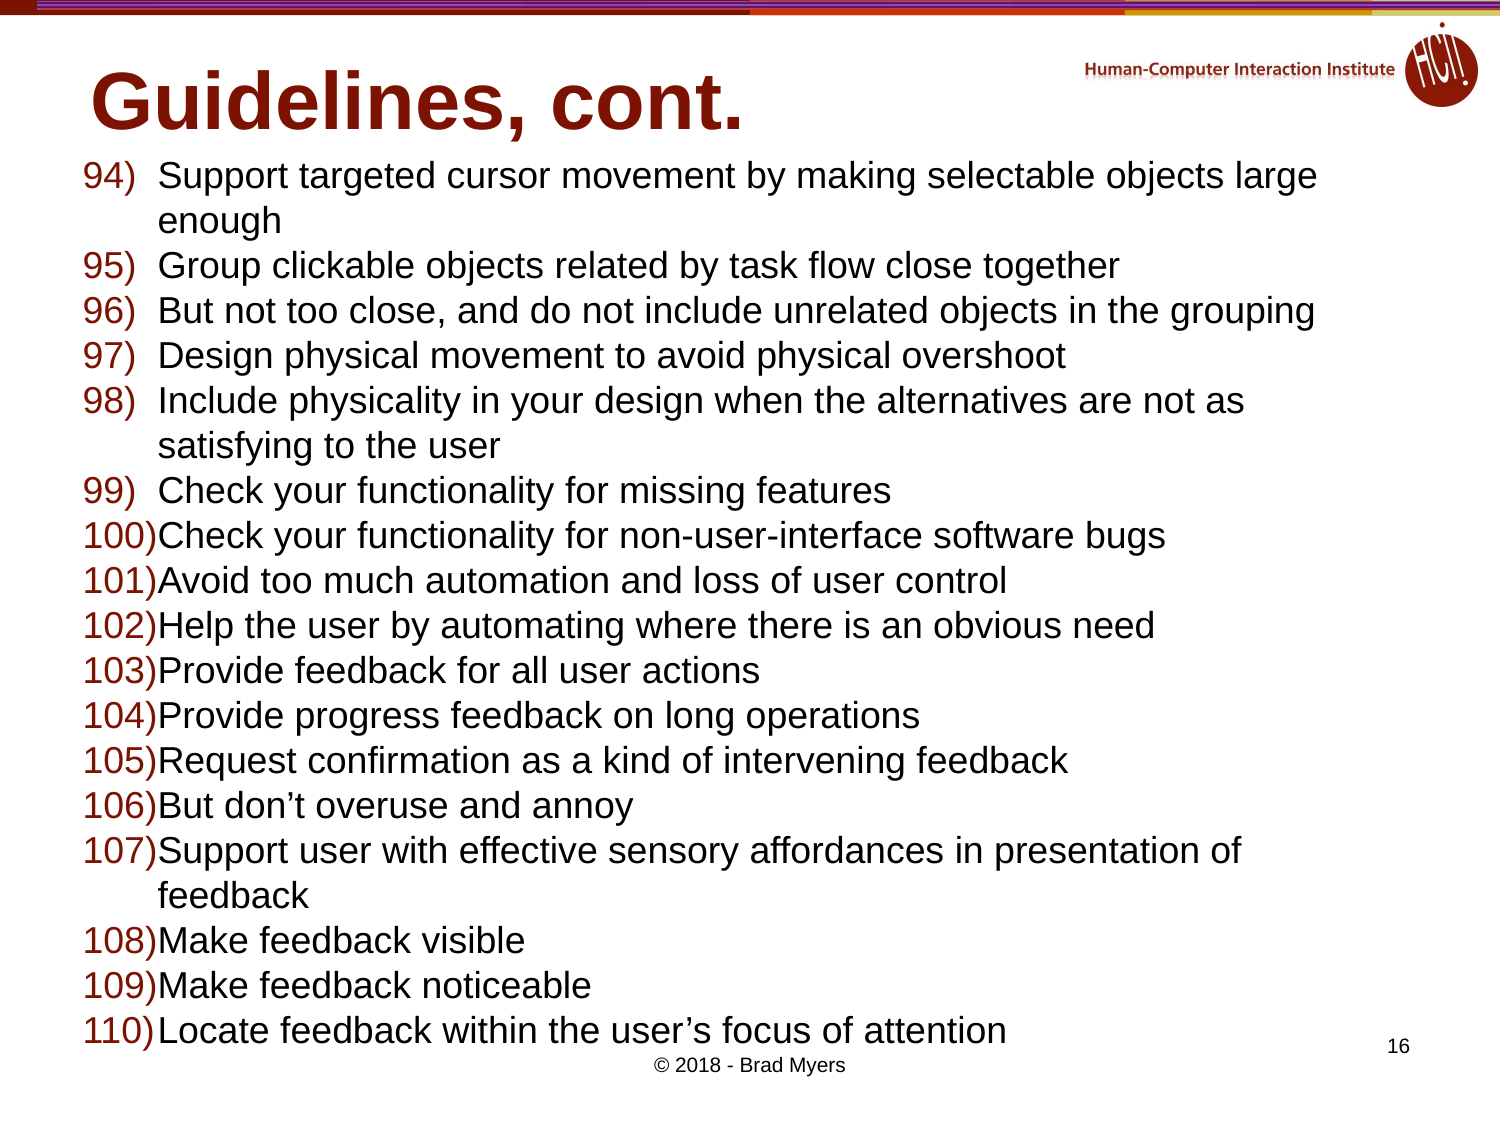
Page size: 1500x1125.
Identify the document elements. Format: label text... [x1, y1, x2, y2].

title Guidelines, cont. [74, 19, 1313, 142]
picture [1313, 22, 1478, 107]
slide_number 16 [1074, 1024, 1426, 1101]
footer © 2018 - Brad Myers [512, 1043, 988, 1120]
list Support targeted cursor movement by making selectable objects large enough Group clickable objects related by task flow close together But not too close, and do not include unrelated objects in the grouping Design physical movement to avoid physical overshoot Include physicality in your design when the alternatives are not as satisfying to the user Check your functionality for missing features Check your functionality for non-user-interface software bugs Avoid too much automation and loss of user control Help the user by automating where there is an obvious need Provide feedback for all user actions Provide progress feedback on long operations Request confirmation as a kind of intervening feedback But don’t overuse and annoy Support user with effective sensory affordances in presentation of feedback Make feedback visible Make feedback noticeable Locate feedback within the user’s focus of attention [67, 142, 1418, 1024]
picture [37, 1, 1500, 10]
